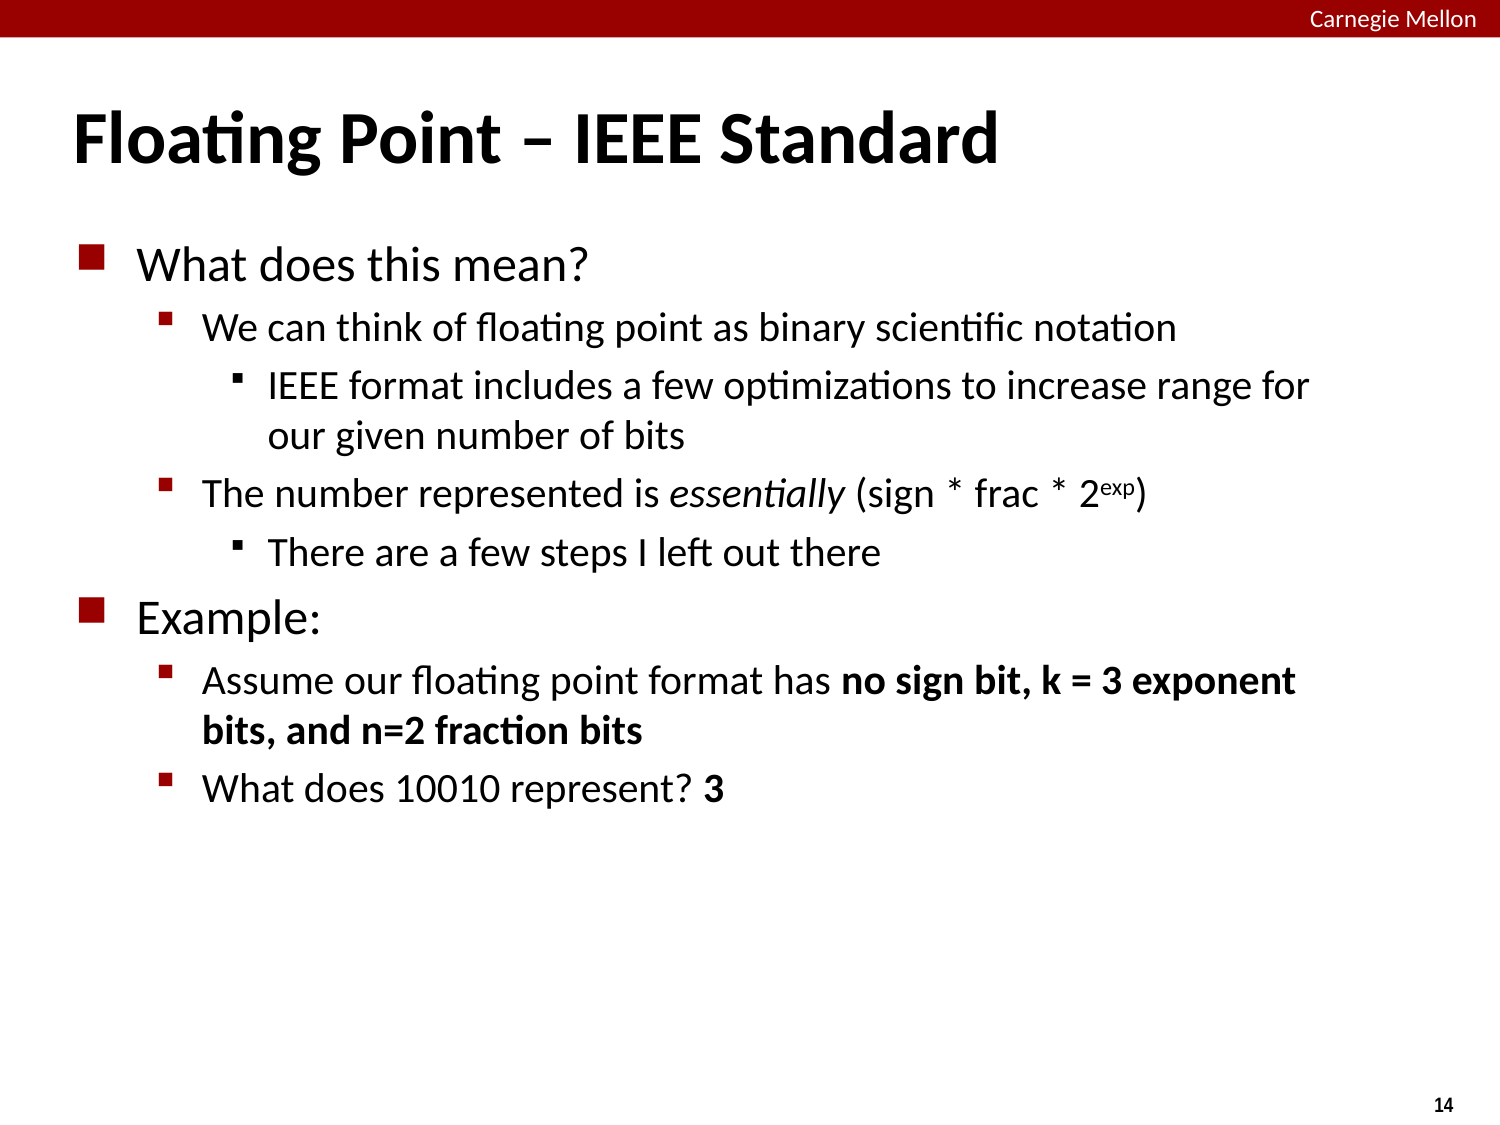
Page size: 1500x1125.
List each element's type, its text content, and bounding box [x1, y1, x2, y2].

list What does this mean? We can think of floating point as binary scientific notation IEEE format includes a few optimizations to increase range for our given number of bits The number represented is essentially (sign * frac * 2exp) There are a few steps I left out there Example: Assume our floating point format has no sign bit, k = 3 exponent bits, and n=2 fraction bits What does 10010 represent? 3 [64, 223, 1361, 1040]
title Floating Point – IEEE Standard [58, 71, 1305, 197]
